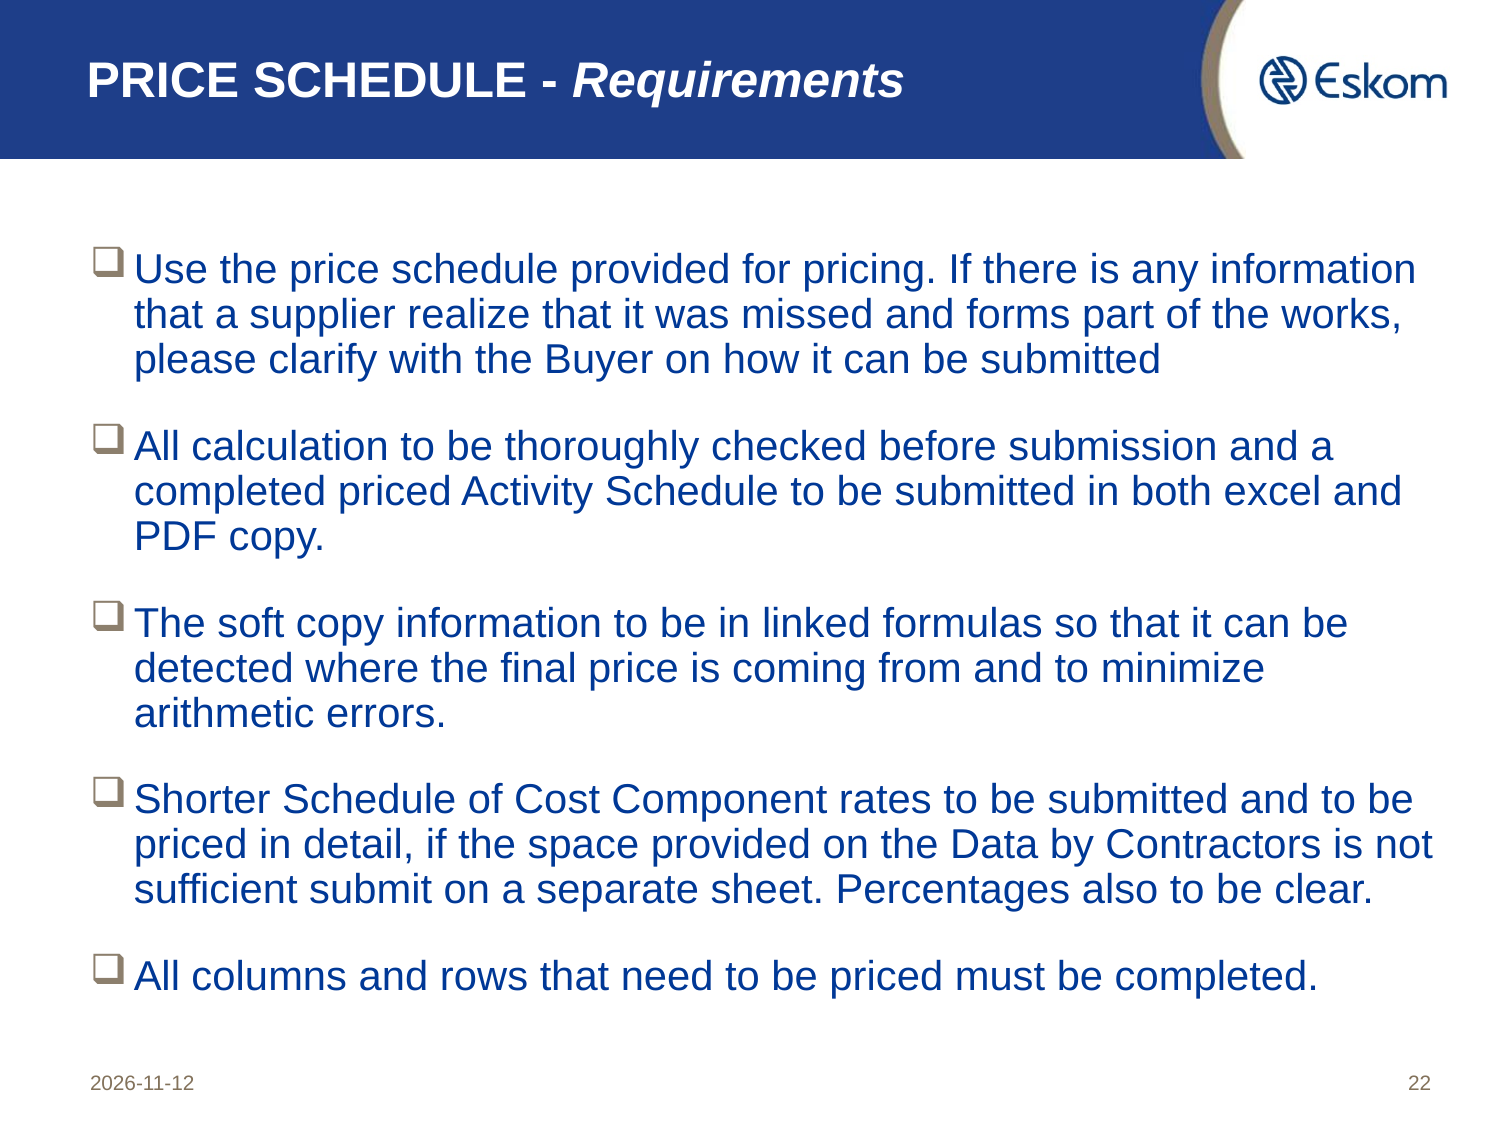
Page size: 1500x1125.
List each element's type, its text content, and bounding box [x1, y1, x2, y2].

list Use the price schedule provided for pricing. If there is any information that a supplier realize that it was missed and forms part of the works, please clarify with the Buyer on how it can be submitted All calculation to be thoroughly checked before submission and a completed priced Activity Schedule to be submitted in both excel and PDF copy. The soft copy information to be in linked formulas so that it can be detected where the final price is coming from and to minimize arithmetic errors. Shorter Schedule of Cost Component rates to be submitted and to be priced in detail, if the space provided on the Data by Contractors is not sufficient submit on a separate sheet. Percentages also to be clear. All columns and rows that need to be priced must be completed. [75, 148, 1450, 1059]
picture [1257, 55, 1450, 105]
title PRICE SCHEDULE - Requirements [71, 27, 1142, 137]
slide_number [74, 1058, 361, 1103]
picture [0, 0, 1246, 159]
slide_number 21 [1174, 1059, 1447, 1103]
